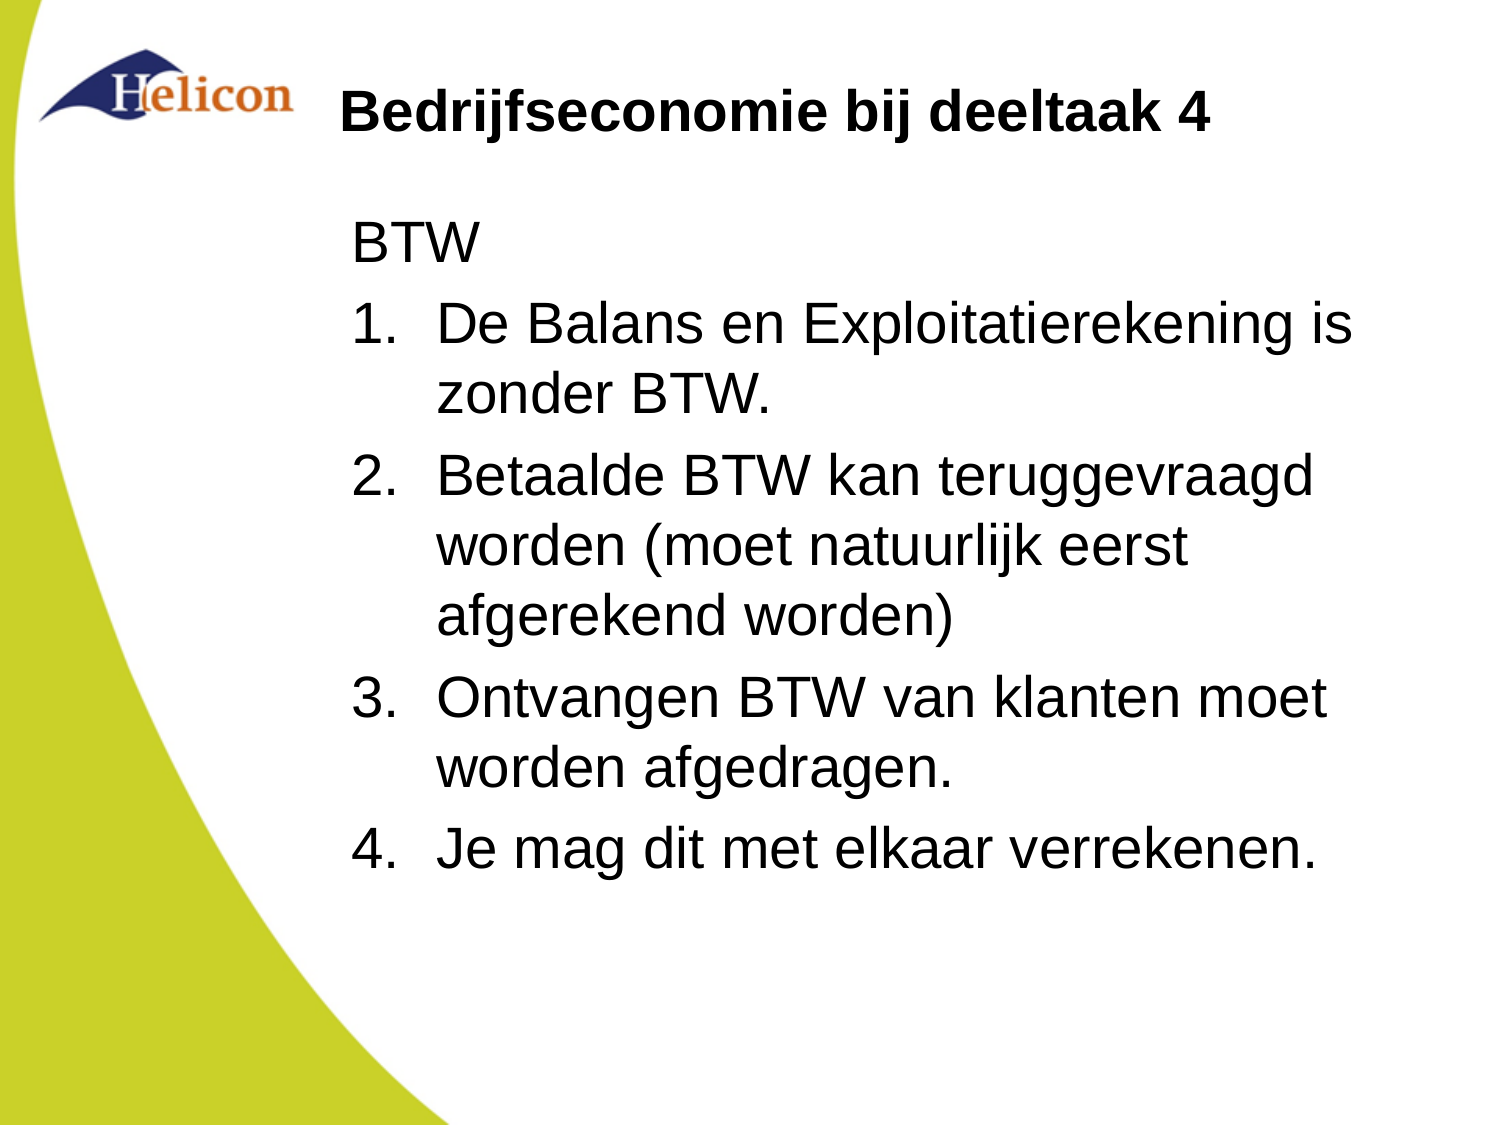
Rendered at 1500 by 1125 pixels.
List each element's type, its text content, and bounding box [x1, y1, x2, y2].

title Bedrijfseconomie bij deeltaak 4 [324, 54, 1415, 161]
picture [0, 0, 1500, 1125]
list BTW De Balans en Exploitatierekening is zonder BTW. Betaalde BTW kan teruggevraagd worden (moet natuurlijk eerst afgerekend worden) Ontvangen BTW van klanten moet worden afgedragen. Je mag dit met elkaar verrekenen. [336, 196, 1425, 1005]
